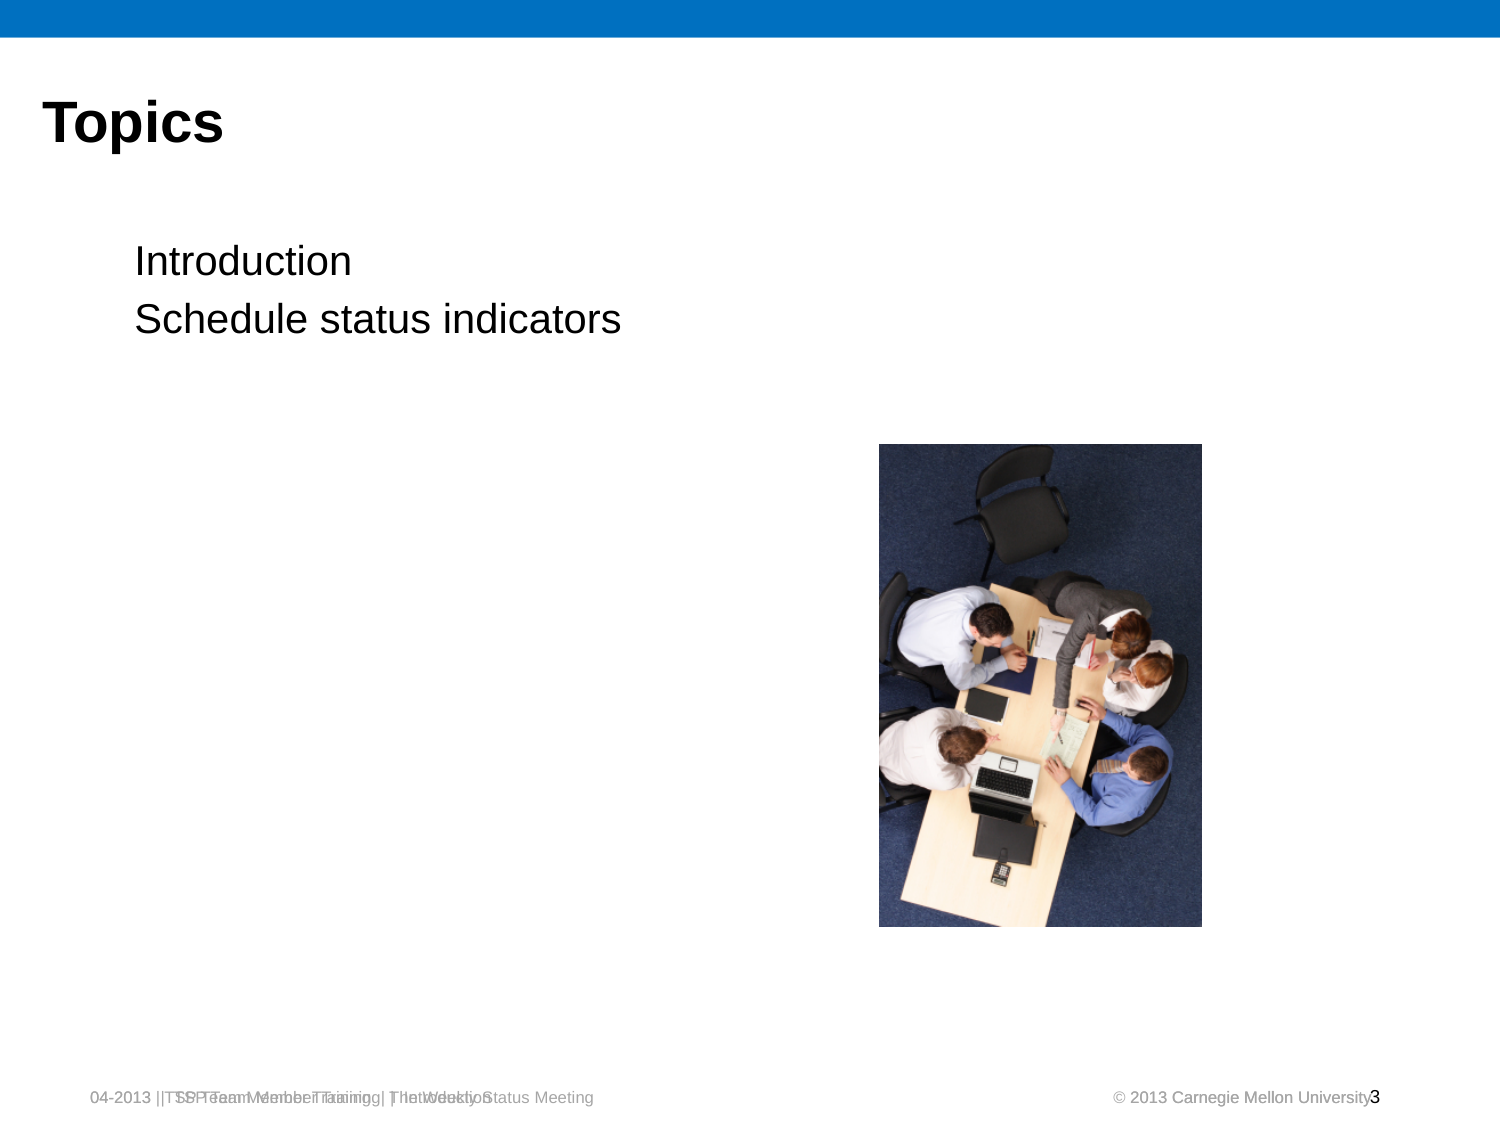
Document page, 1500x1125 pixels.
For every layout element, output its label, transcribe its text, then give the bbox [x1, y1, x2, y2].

title Topics [41, 97, 1438, 155]
picture [879, 444, 1202, 927]
list Introduction Schedule status indicators [134, 237, 1438, 1001]
